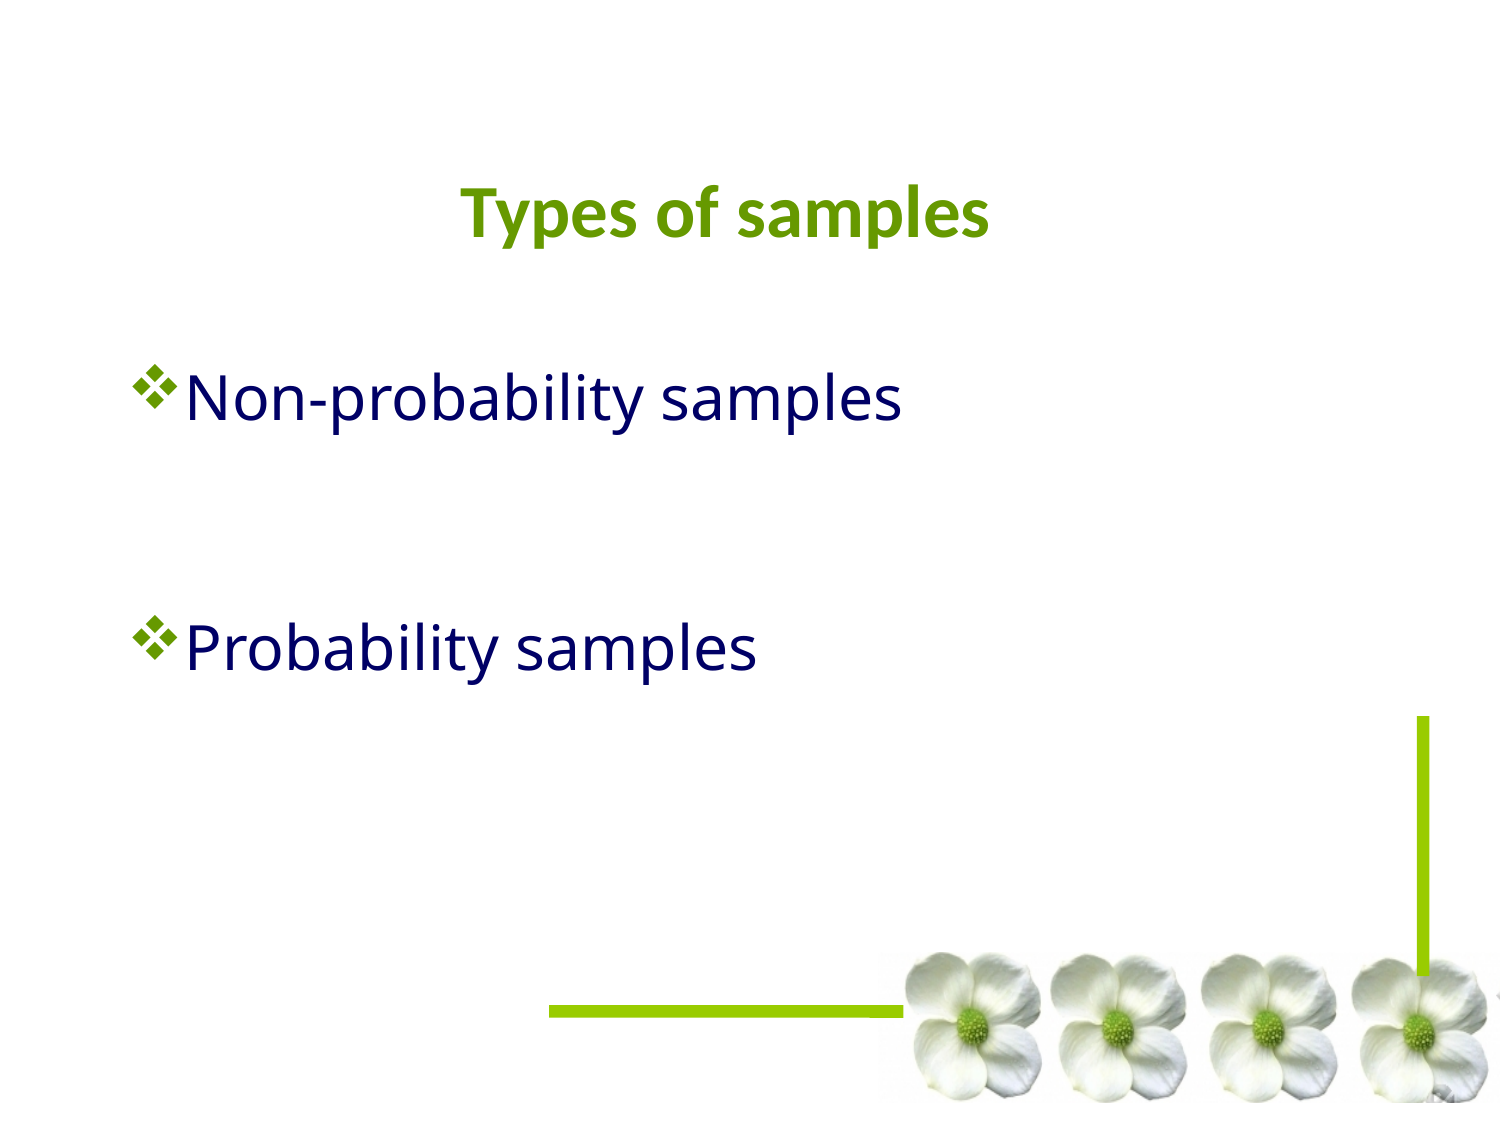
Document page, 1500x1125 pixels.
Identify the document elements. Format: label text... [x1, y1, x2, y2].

list Non-probability samples Probability samples [112, 262, 1388, 938]
title Types of samples [88, 113, 1364, 302]
picture [878, 952, 1500, 1103]
